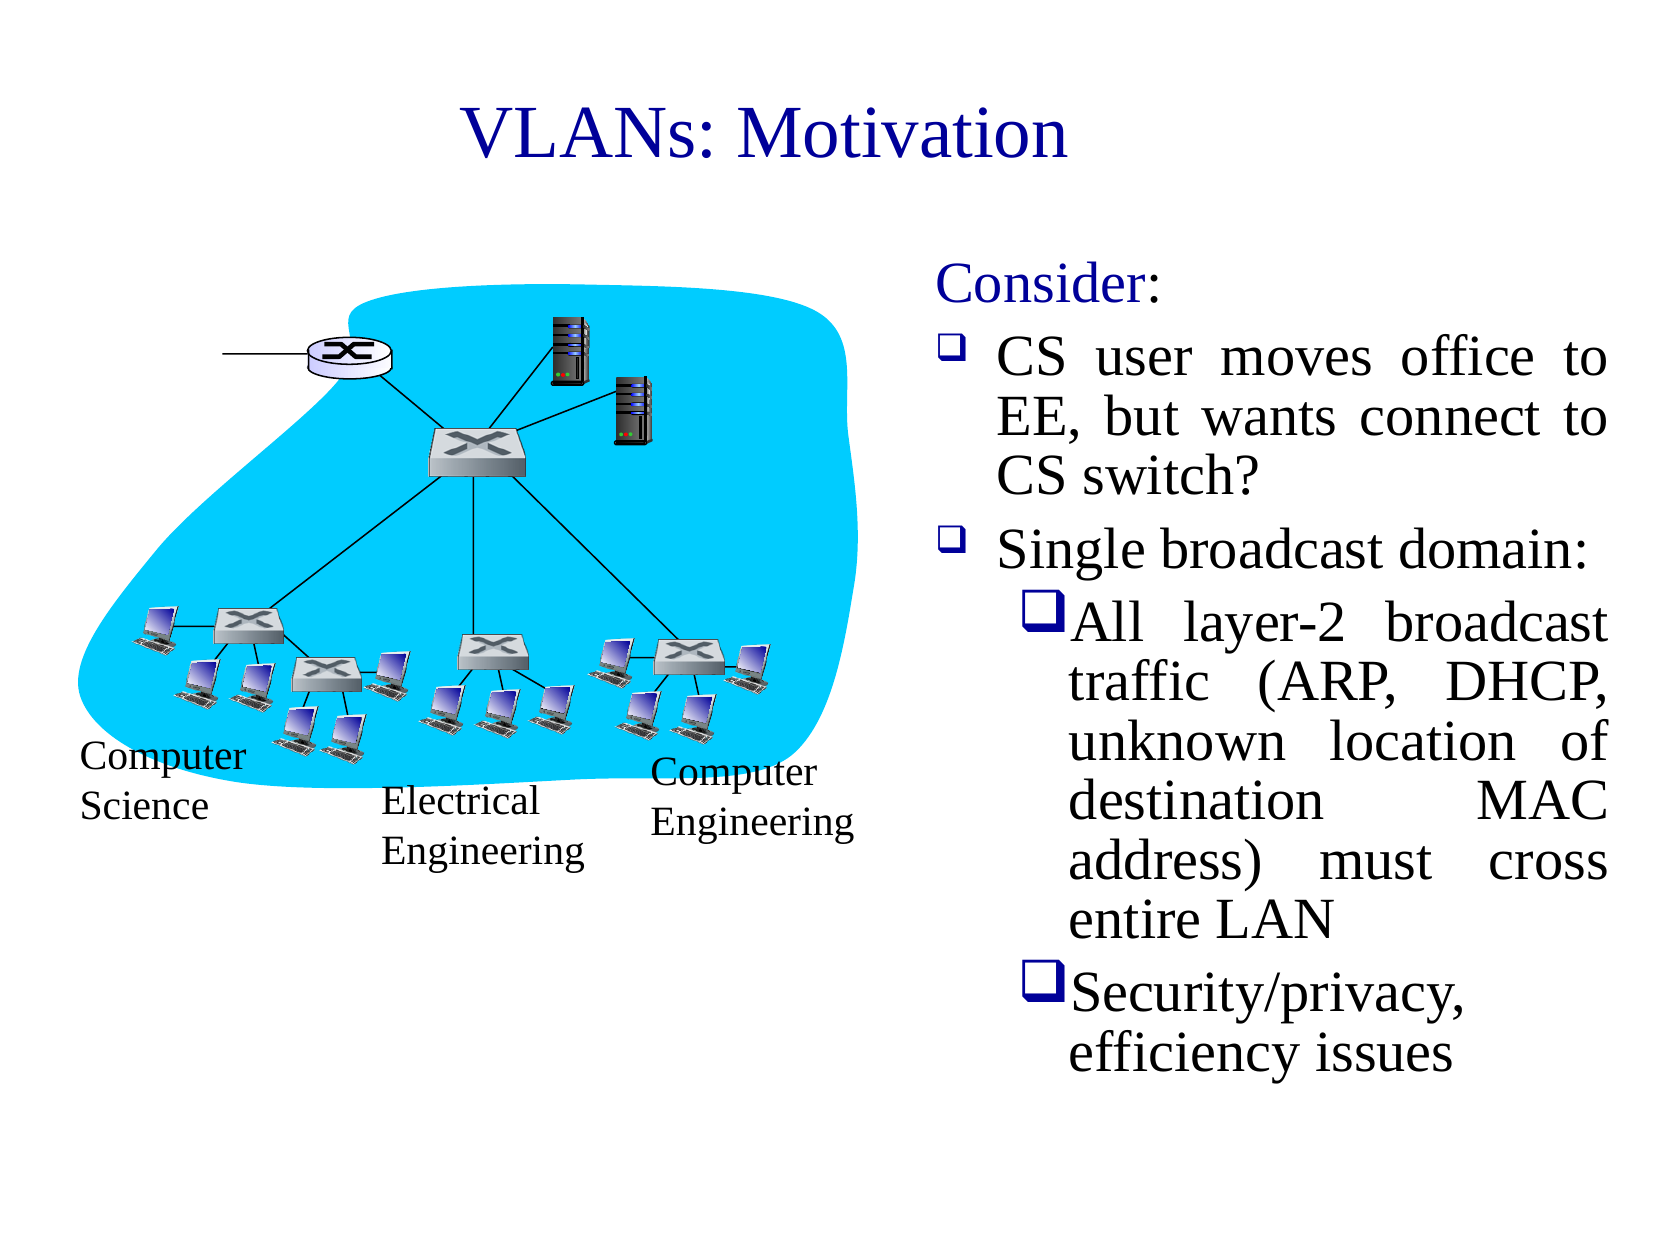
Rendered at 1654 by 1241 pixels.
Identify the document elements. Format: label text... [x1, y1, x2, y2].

text_box Electrical Engineering [364, 796, 603, 882]
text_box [77, 283, 858, 789]
text_box Computer Science [63, 719, 274, 836]
text_box Computer Engineering [634, 735, 872, 853]
text_box VLANs: Motivation [61, 32, 1467, 223]
text_box Consider: CS user moves office to EE, but wants connect to CS switch? Single broadcast domain: All layer-2 broadcast traffic (ARP, DHCP, unknown location of destination MAC address) must cross entire LAN Security/privacy, efficiency issues [918, 246, 1626, 952]
